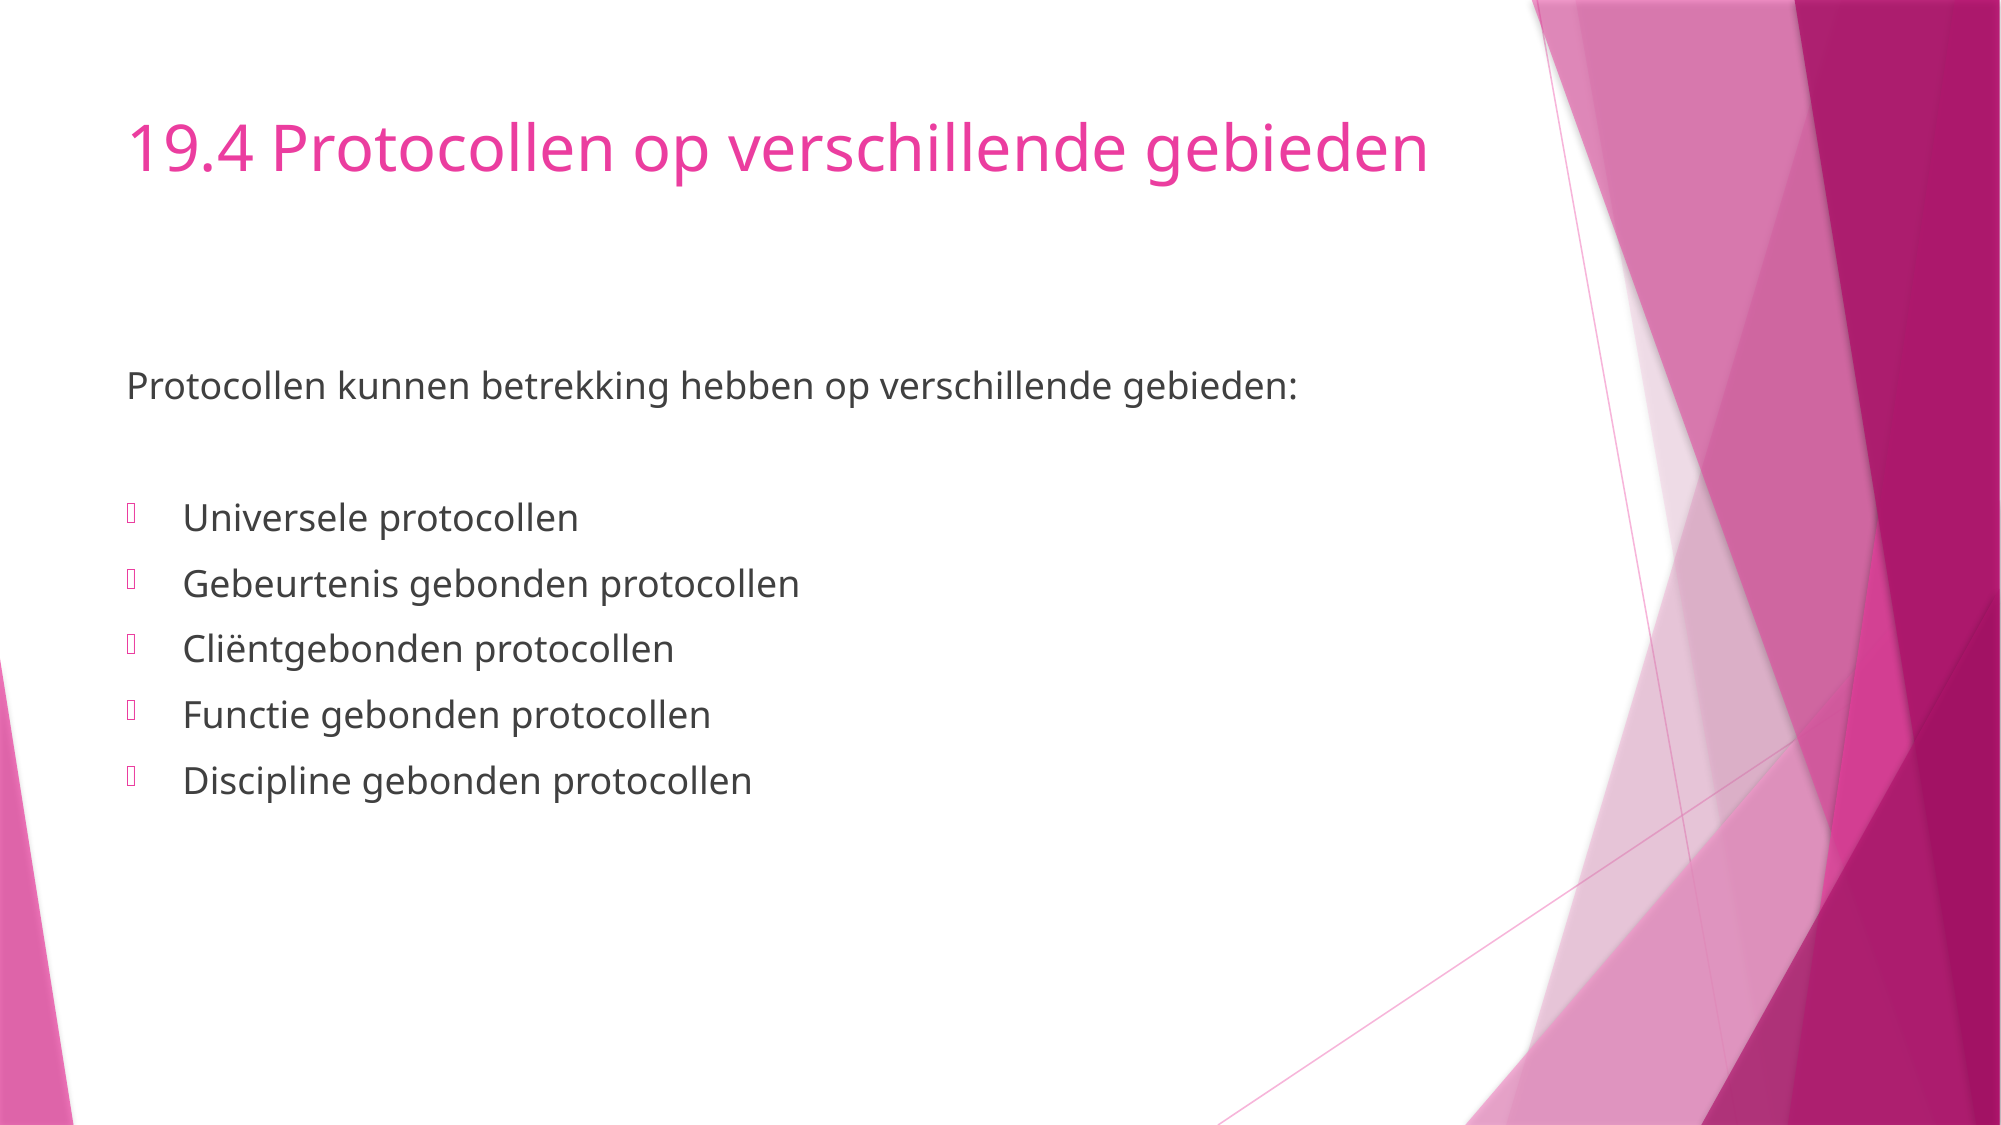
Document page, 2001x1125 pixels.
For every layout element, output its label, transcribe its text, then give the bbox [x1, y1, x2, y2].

title 19.4 Protocollen op verschillende gebieden [111, 99, 1522, 317]
list Protocollen kunnen betrekking hebben op verschillende gebieden: Universele protocollen Gebeurtenis gebonden protocollen Cliëntgebonden protocollen Functie gebonden protocollen Discipline gebonden protocollen [111, 354, 1522, 992]
